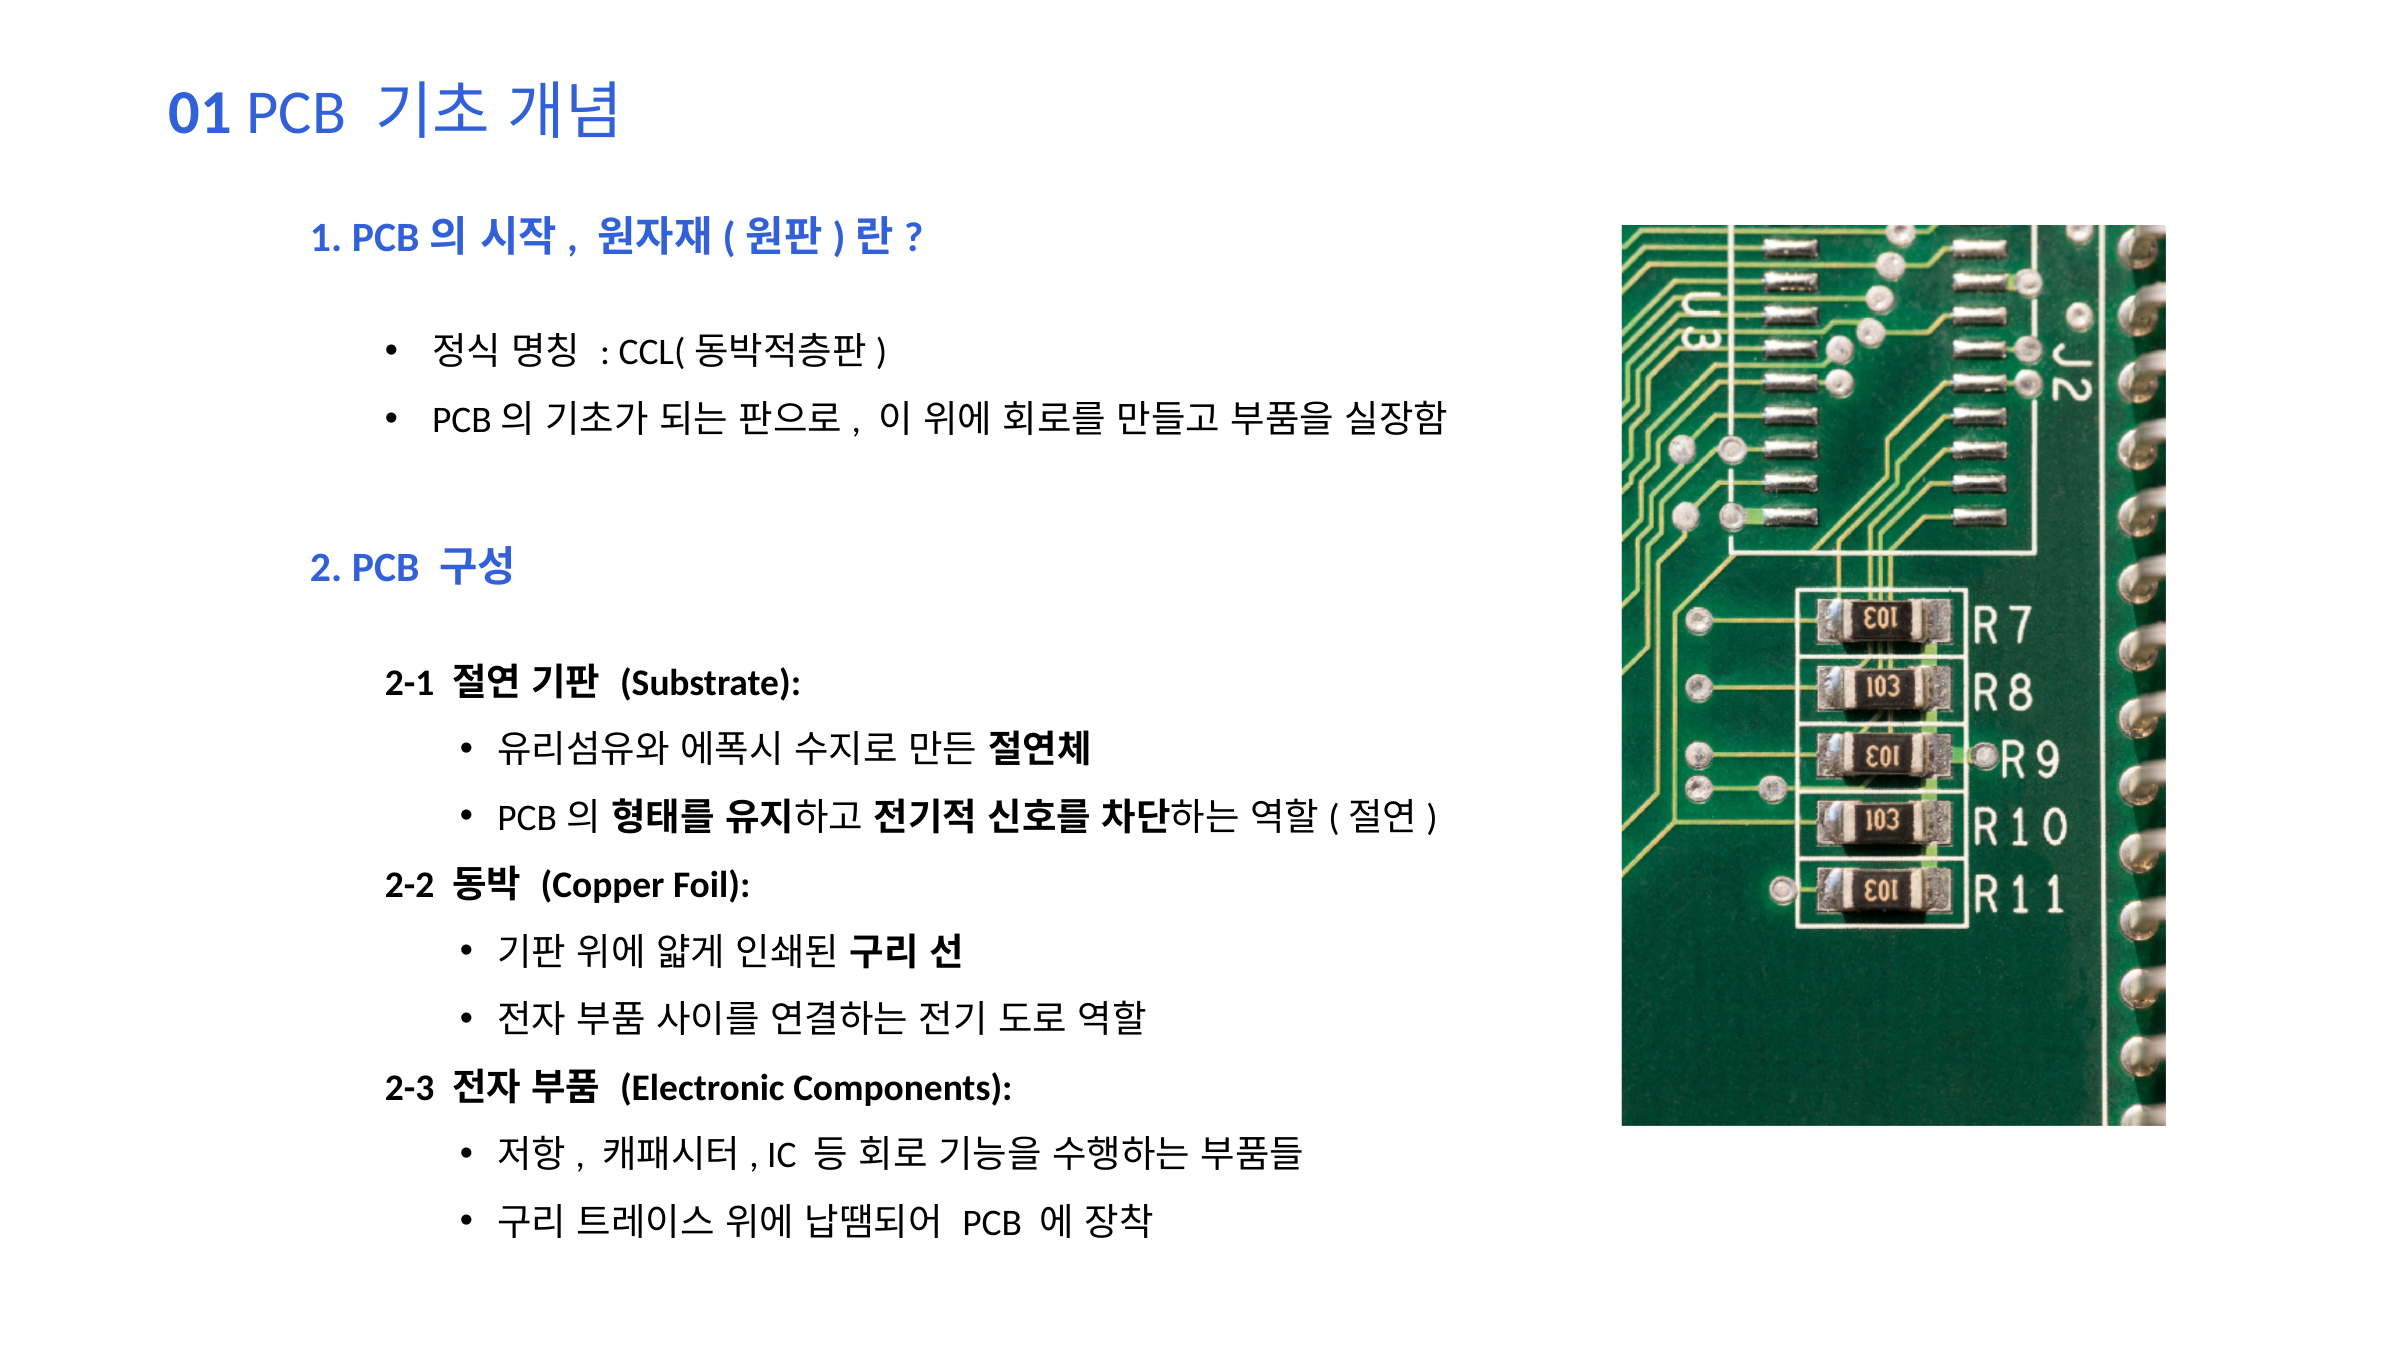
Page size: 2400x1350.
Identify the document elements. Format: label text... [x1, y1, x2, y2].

picture [1443, 226, 2344, 1125]
text_box 01 PCB 기초 개념 [154, 63, 1355, 154]
text_box 1. PCB의 시작, 원자재(원판)란? 정식 명칭 : CCL(동박적층판) PCB의 기초가 되는 판으로, 이 위에 회로를 만들고 부품을 실장함 2. PCB 구성 2-1 절연 기판 (Substrate): 유리섬유와 에폭시 수지로 만든 절연체 PCB의 형태를 유지하고 전기적 신호를 차단하는 역할(절연) 2-2 동박 (Copper Foil): 기판 위에 얇게 인쇄된 구리 선 전자 부품 사이를 연결하는 전기 도로 역할 2-3 전자 부품 (Electronic Components): 저항, 캐패시터, IC 등 회로 기능을 수행하는 부품들 구리 트레이스 위에 납땜되어 PCB 에 장착 [295, 202, 2329, 1250]
